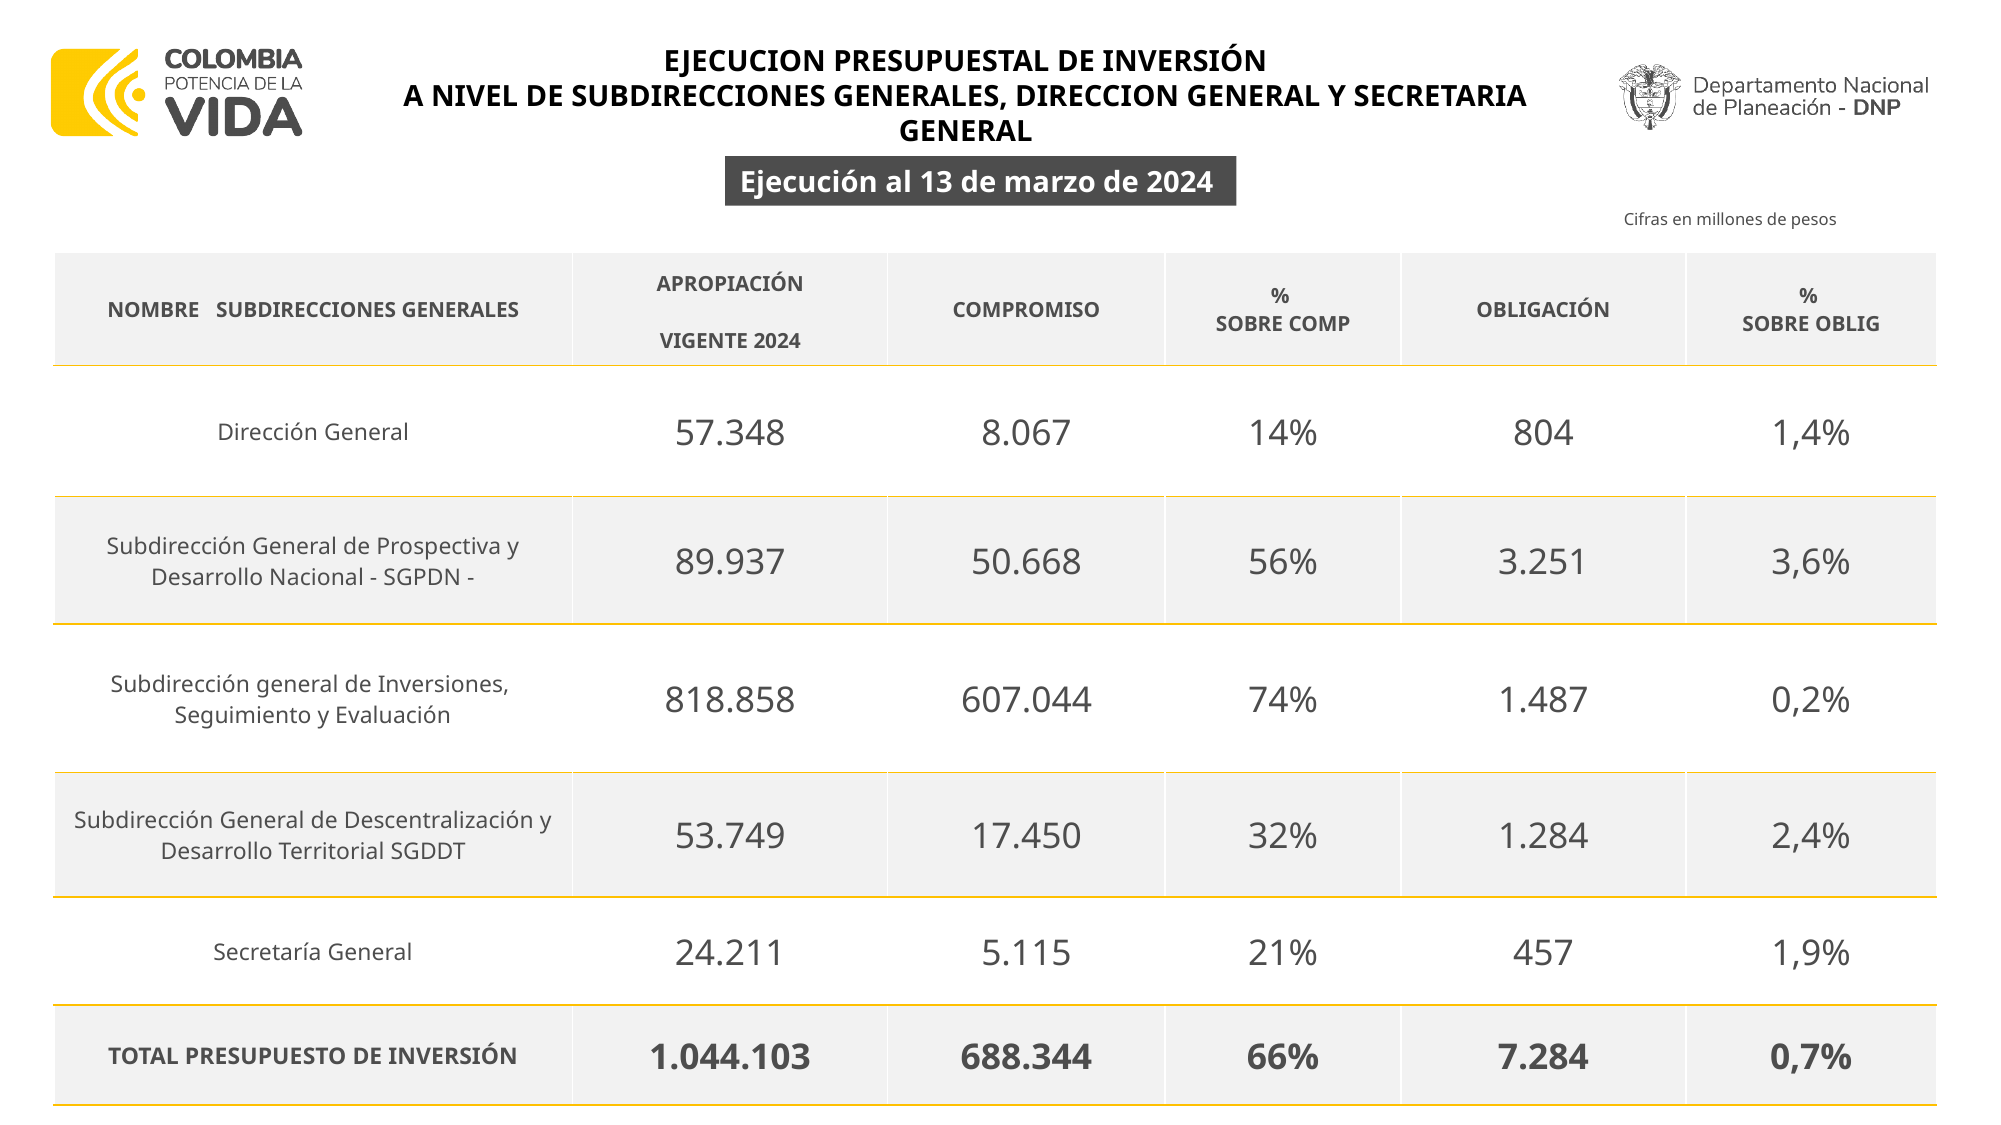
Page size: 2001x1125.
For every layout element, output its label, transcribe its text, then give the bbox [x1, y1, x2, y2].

table_cell 607.044 [888, 625, 1165, 772]
table_cell 0,7% [1687, 1006, 1936, 1104]
table_cell 5.115 [888, 898, 1164, 1004]
table_cell 57.348 [573, 366, 888, 496]
table_header % SOBRE COMP [1166, 253, 1400, 365]
table_cell Subdirección General de Prospectiva y Desarrollo Nacional - SGPDN - [55, 497, 572, 623]
table_header OBLIGACIÓN [1402, 253, 1685, 365]
text_box Cifras en millones de pesos [1523, 201, 1852, 236]
table_cell TOTAL PRESUPUESTO DE INVERSIÓN [55, 1006, 572, 1104]
table_cell 3.251 [1402, 497, 1685, 623]
table_cell 50.668 [888, 497, 1164, 623]
table_cell 56% [1166, 497, 1400, 623]
table_cell 53.749 [573, 773, 887, 896]
table_header APROPIACIÓN [573, 253, 887, 314]
table_cell 1,9% [1687, 898, 1936, 1004]
table_cell 17.450 [888, 773, 1164, 896]
table_cell 1,4% [1686, 366, 1936, 496]
table_header % SOBRE OBLIG [1687, 253, 1936, 365]
table_header COMPROMISO [888, 253, 1164, 365]
table_cell 66% [1166, 1006, 1400, 1104]
table_cell 21% [1166, 898, 1400, 1004]
table_cell 688.344 [888, 1006, 1164, 1104]
table_cell Subdirección general de Inversiones, Seguimiento y Evaluación [54, 625, 573, 772]
table_cell 14% [1165, 366, 1401, 496]
picture [11, 9, 342, 176]
table_cell Subdirección General de Descentralización y Desarrollo Territorial SGDDT [55, 773, 572, 896]
table_cell 1.284 [1402, 773, 1685, 896]
table_cell 89.937 [573, 497, 887, 623]
table_cell 818.858 [573, 625, 888, 772]
table_cell 7.284 [1402, 1006, 1685, 1104]
picture [1557, 0, 1989, 195]
text_box EJECUCION PRESUPUESTAL DE INVERSIÓN A NIVEL DE SUBDIRECCIONES GENERALES, DIRECCION GENERAL Y SECRETARIA GENERAL [328, 34, 1603, 155]
table_cell 457 [1402, 898, 1685, 1004]
table_cell 1.044.103 [573, 1006, 887, 1104]
table_cell 32% [1166, 773, 1400, 896]
table_cell 0,2% [1686, 625, 1936, 772]
table_cell 24.211 [573, 898, 887, 1004]
table_cell VIGENTE 2024 [573, 314, 887, 365]
table_cell 74% [1165, 625, 1401, 772]
table_cell 3,6% [1687, 497, 1936, 623]
text_box Ejecución al 13 de marzo de 2024 [725, 156, 1237, 206]
table_cell 804 [1401, 366, 1686, 496]
table_cell Secretaría General [55, 898, 572, 1004]
table_cell 2,4% [1687, 773, 1936, 896]
table_cell Dirección General [54, 366, 573, 496]
table_cell 1.487 [1401, 625, 1686, 772]
table_cell 8.067 [888, 366, 1165, 496]
table_header NOMBRE SUBDIRECCIONES GENERALES [55, 253, 572, 365]
